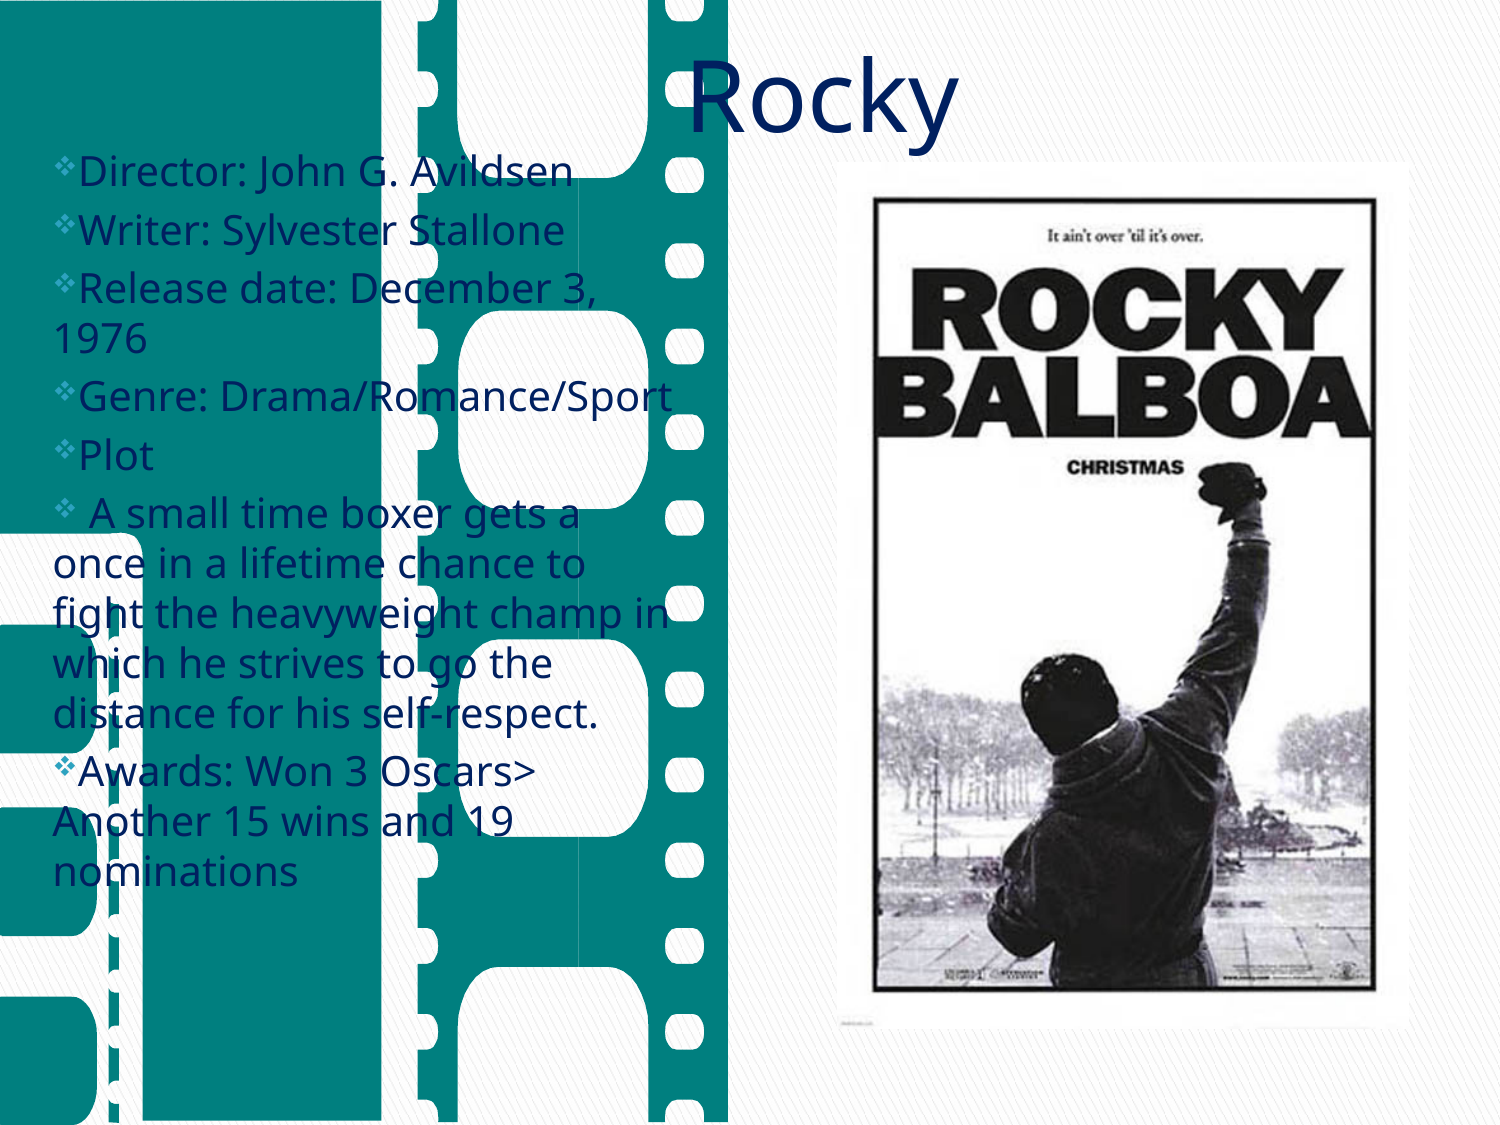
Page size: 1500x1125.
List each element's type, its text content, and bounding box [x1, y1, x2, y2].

title Rocky [733, 24, 975, 175]
picture [0, 0, 729, 1125]
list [837, 162, 1410, 1029]
